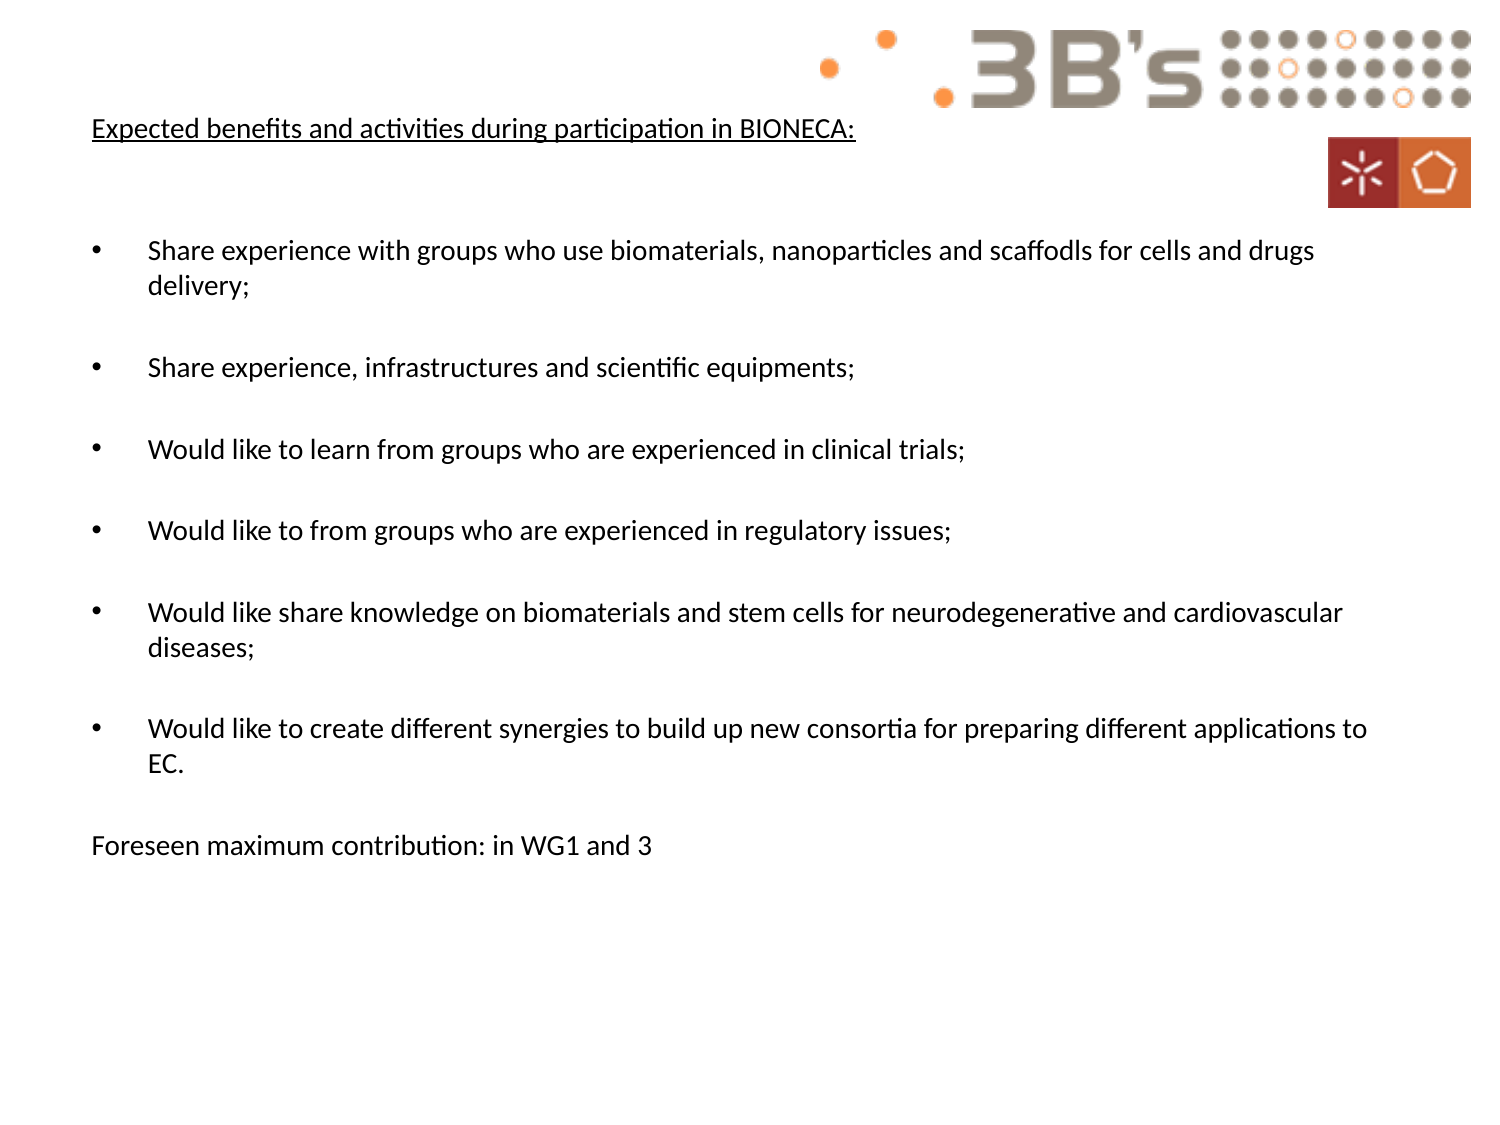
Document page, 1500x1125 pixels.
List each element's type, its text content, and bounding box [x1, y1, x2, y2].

list Expected benefits and activities during participation in BIONECA: Share experience with groups who use biomaterials, nanoparticles and scaffodls for cells and drugs delivery; Share experience, infrastructures and scientific equipments; Would like to learn from groups who are experienced in clinical trials; Would like to from groups who are experienced in regulatory issues; Would like share knowledge on biomaterials and stem cells for neurodegenerative and cardiovascular diseases; Would like to create different synergies to build up new consortia for preparing different applications to EC. Foreseen maximum contribution: in WG1 and 3 [76, 101, 1427, 845]
picture [1328, 136, 1471, 209]
picture [820, 30, 1472, 109]
